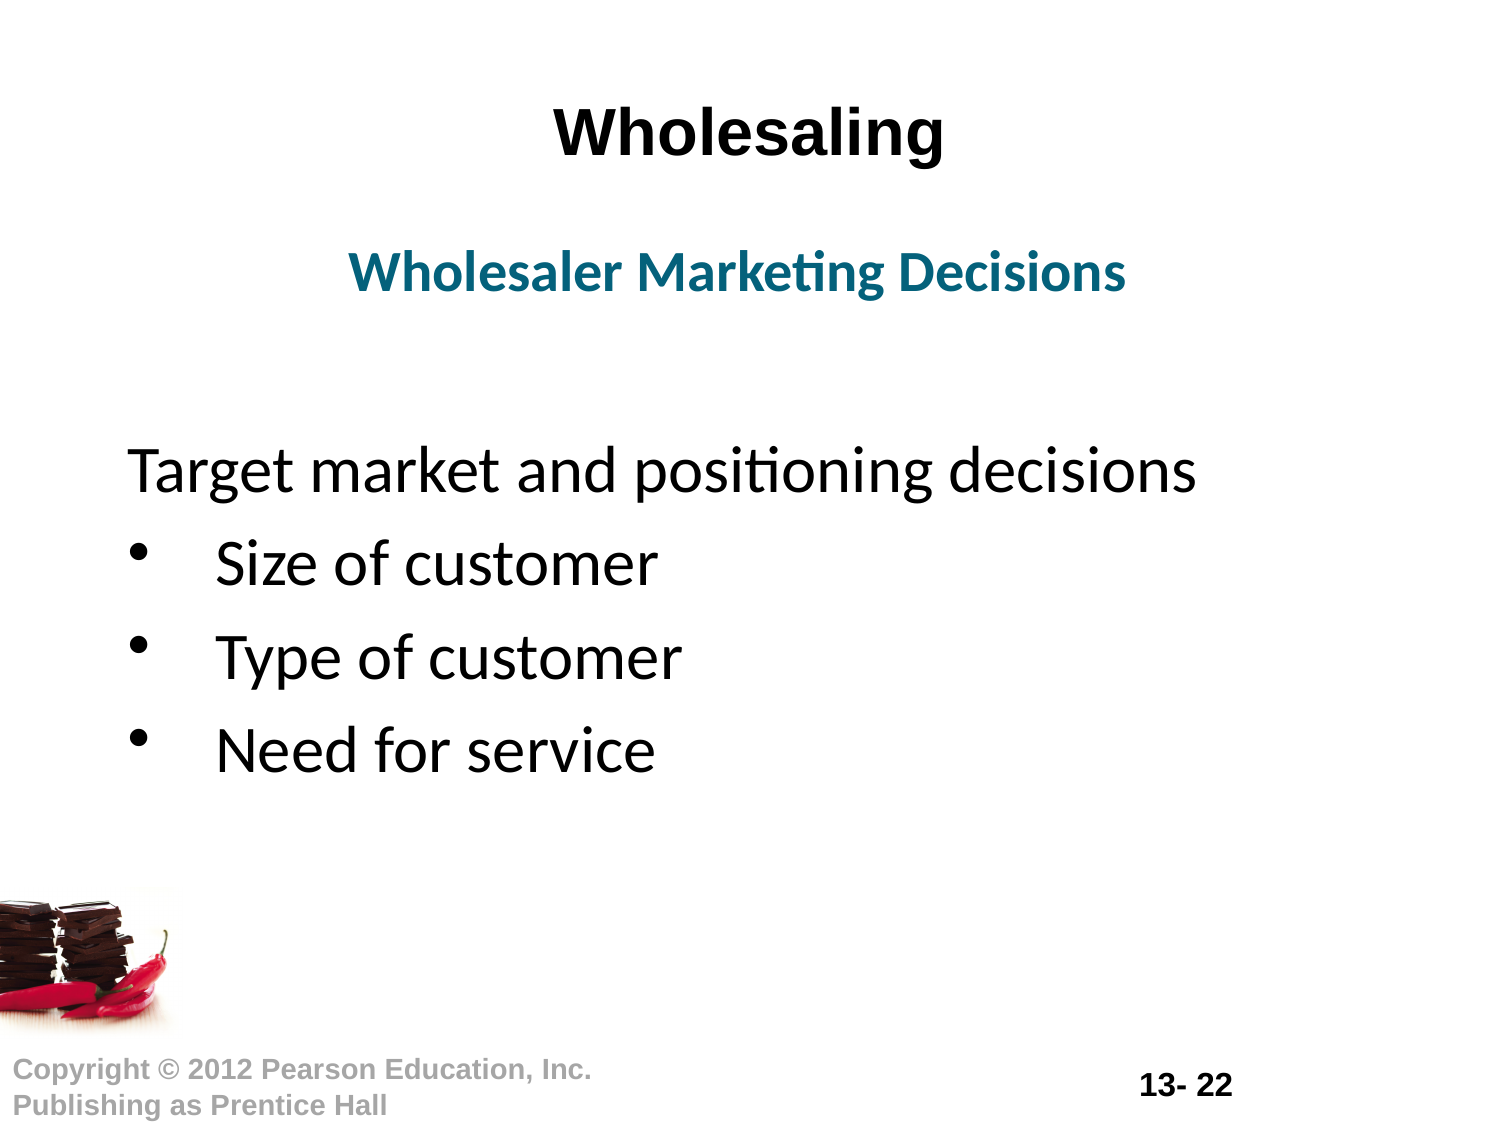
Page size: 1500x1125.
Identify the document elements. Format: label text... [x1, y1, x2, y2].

list Target market and positioning decisions Size of customer Type of customer Need for service [112, 324, 1388, 1001]
title Wholesaling [112, 37, 1388, 226]
list Wholesaler Marketing Decisions [149, 237, 1326, 301]
picture [0, 887, 183, 1039]
